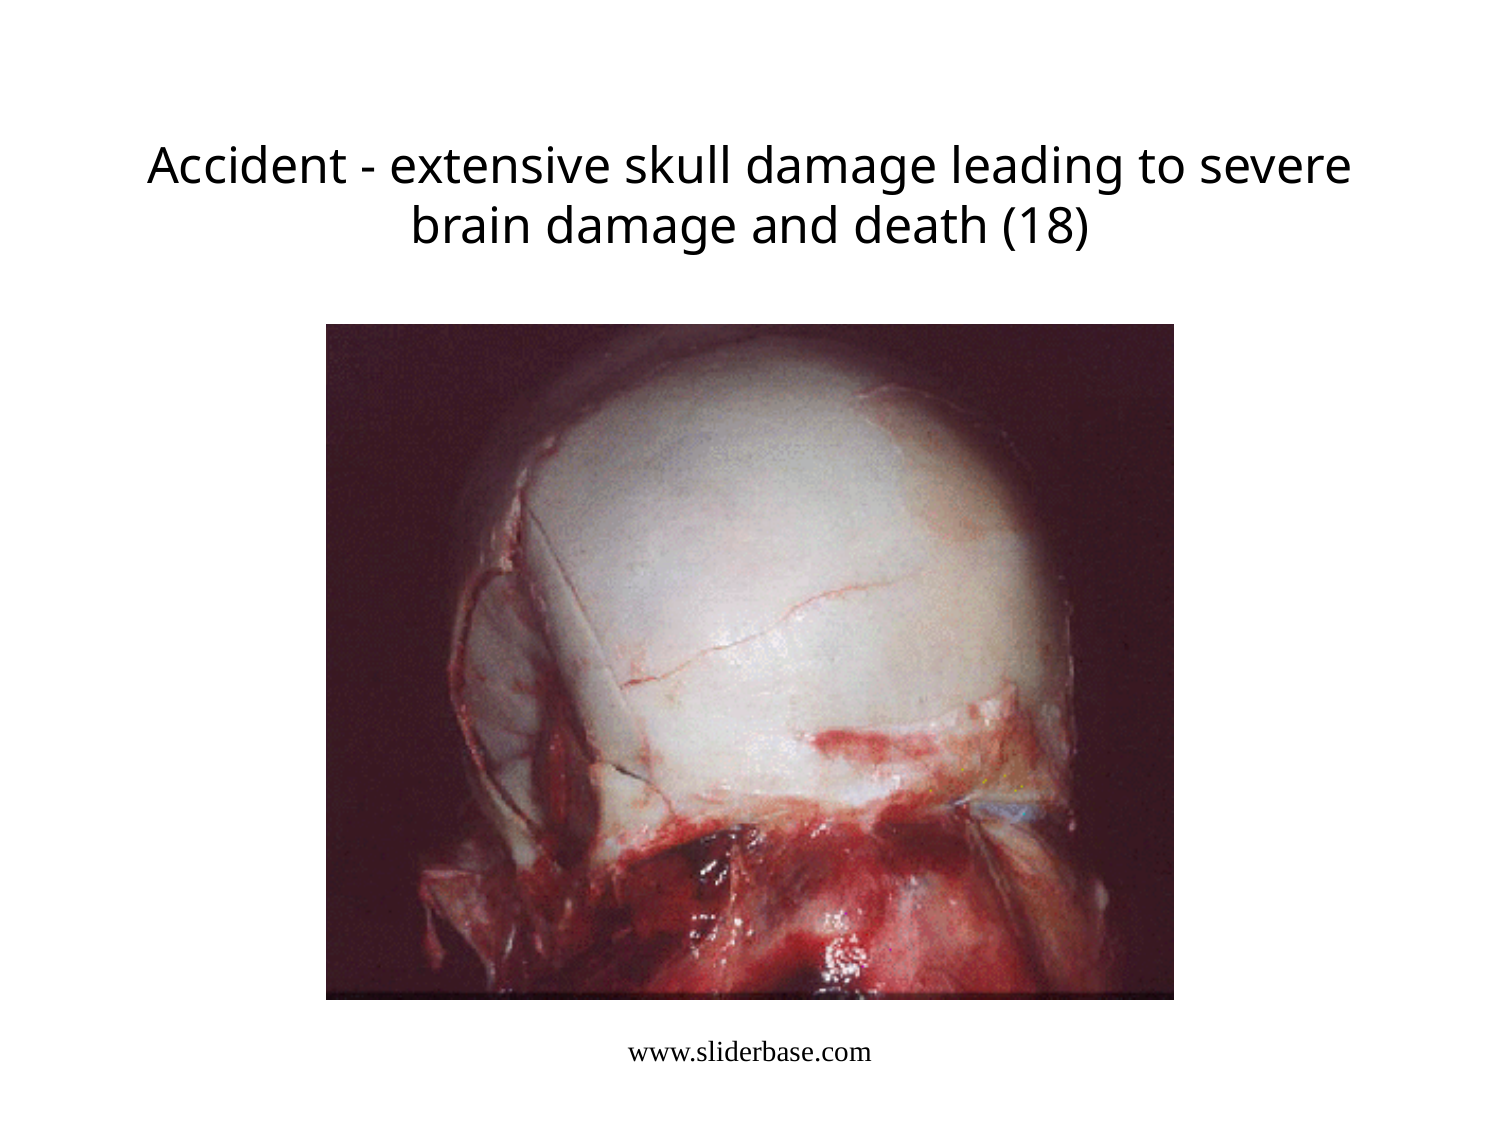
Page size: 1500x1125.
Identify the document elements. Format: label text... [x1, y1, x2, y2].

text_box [326, 324, 1174, 1001]
title Accident - extensive skull damage leading to severe brain damage and death (18) [112, 99, 1388, 288]
footer www.sliderbase.com [512, 1025, 988, 1100]
